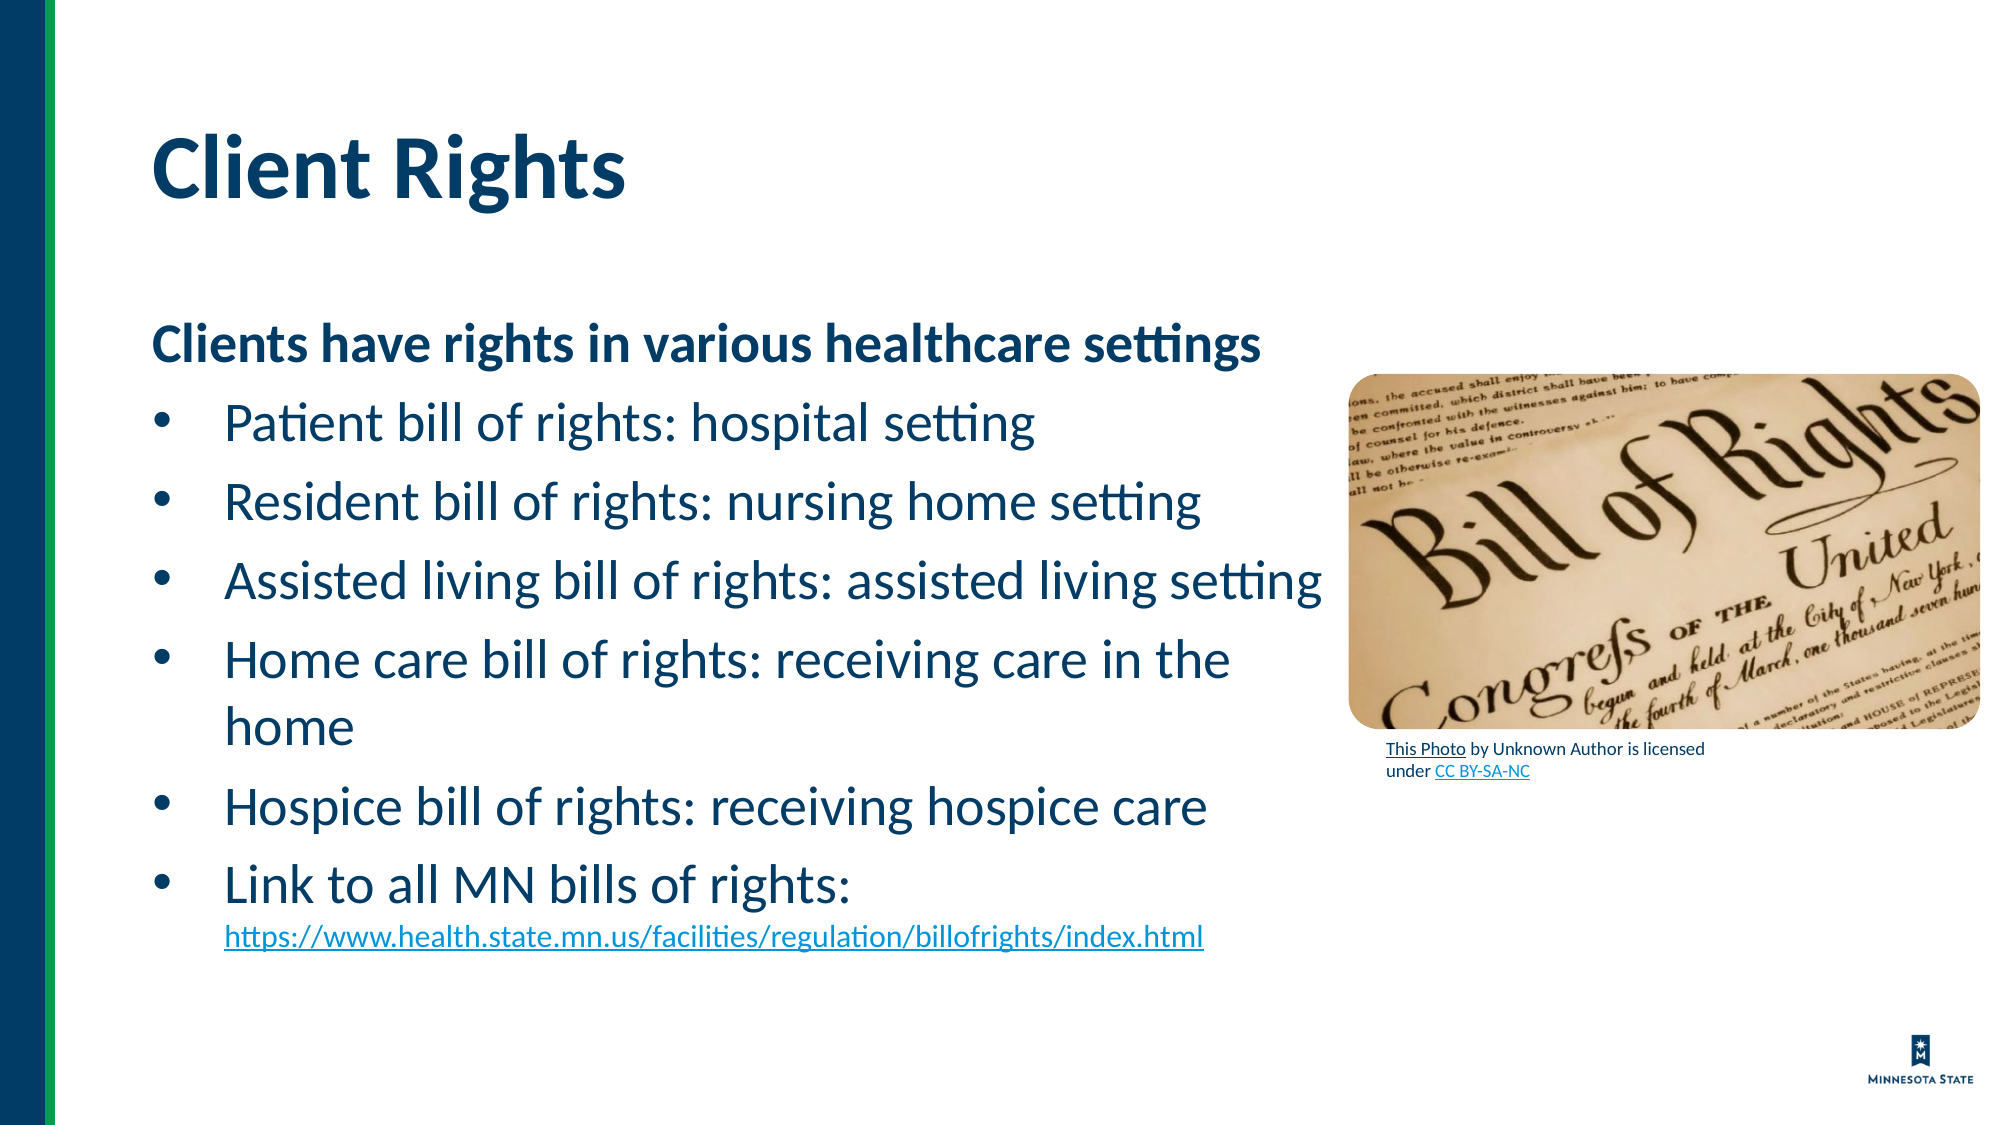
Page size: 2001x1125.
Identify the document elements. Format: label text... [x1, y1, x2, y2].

text_box This Photo by Unknown Author is licensed under CC BY-SA-NC [1371, 738, 1737, 790]
title Client Rights [137, 59, 1863, 278]
list Clients have rights in various healthcare settings Patient bill of rights: hospital setting Resident bill of rights: nursing home setting Assisted living bill of rights: assisted living setting Home care bill of rights: receiving care in the home Hospice bill of rights: receiving hospice care Link to all MN bills of rights: https://www.health.state.mn.us/facilities/regulation/billofrights/index.html [137, 299, 1372, 1014]
picture [1348, 373, 1981, 730]
picture [1823, 1028, 2001, 1095]
